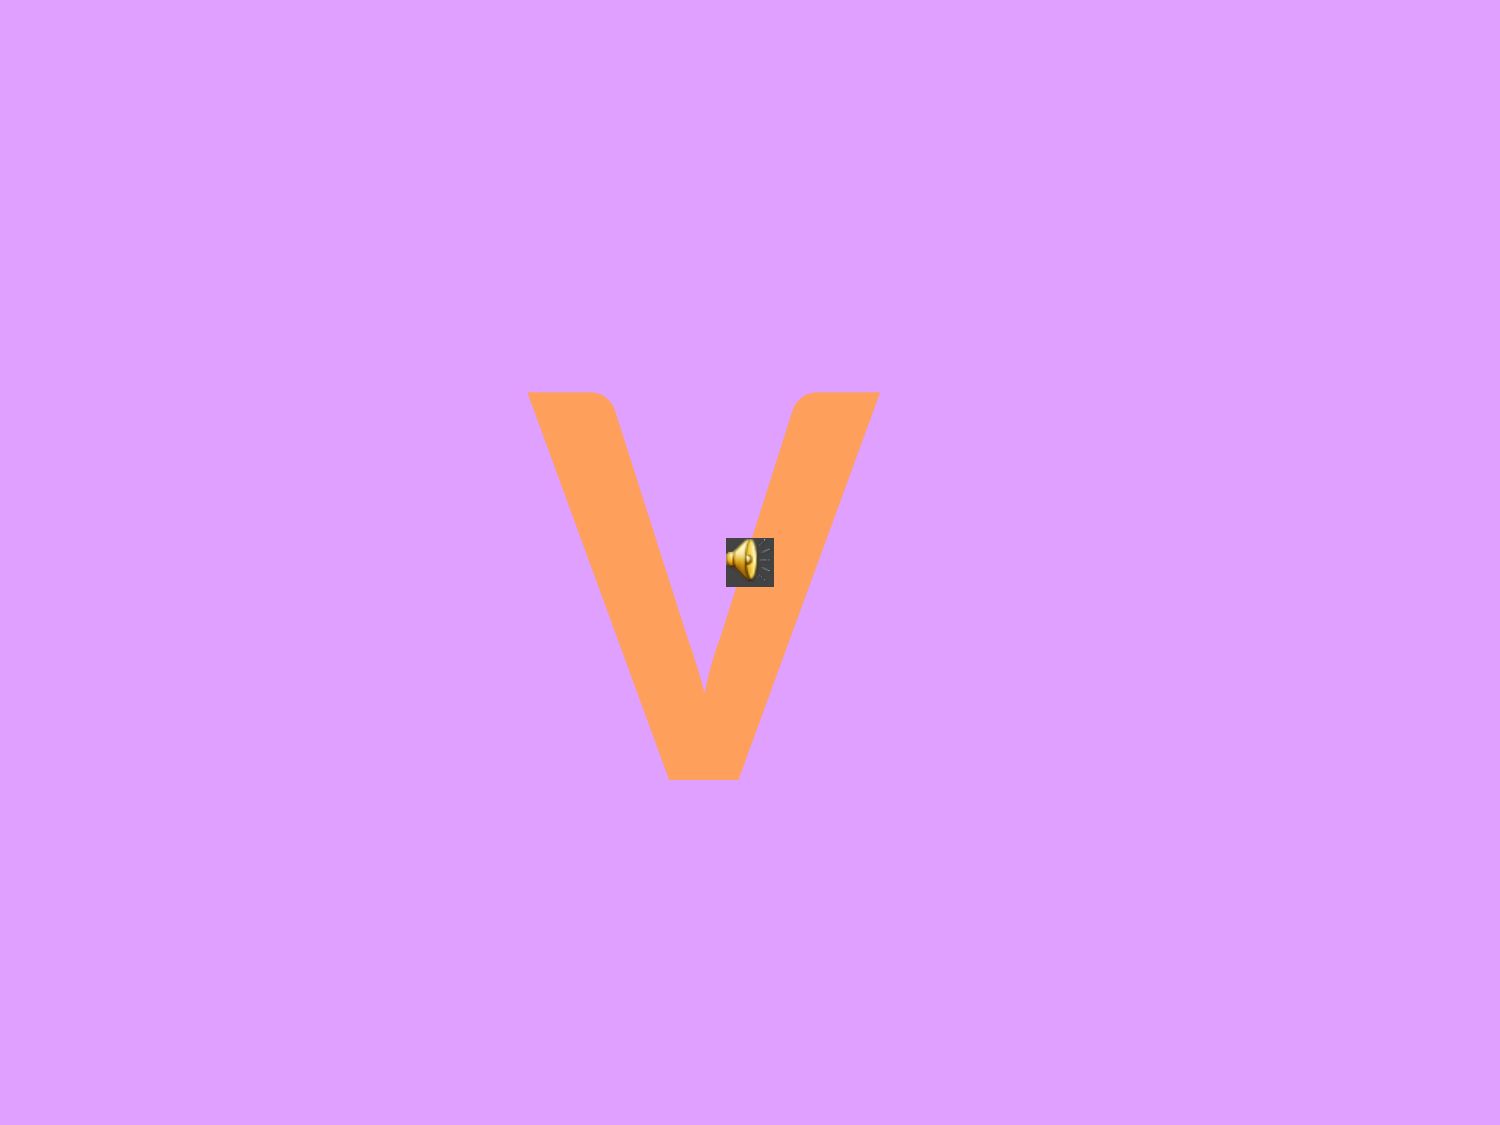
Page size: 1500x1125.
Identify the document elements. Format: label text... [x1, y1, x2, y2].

text_box V [512, 174, 897, 908]
picture [724, 537, 776, 588]
